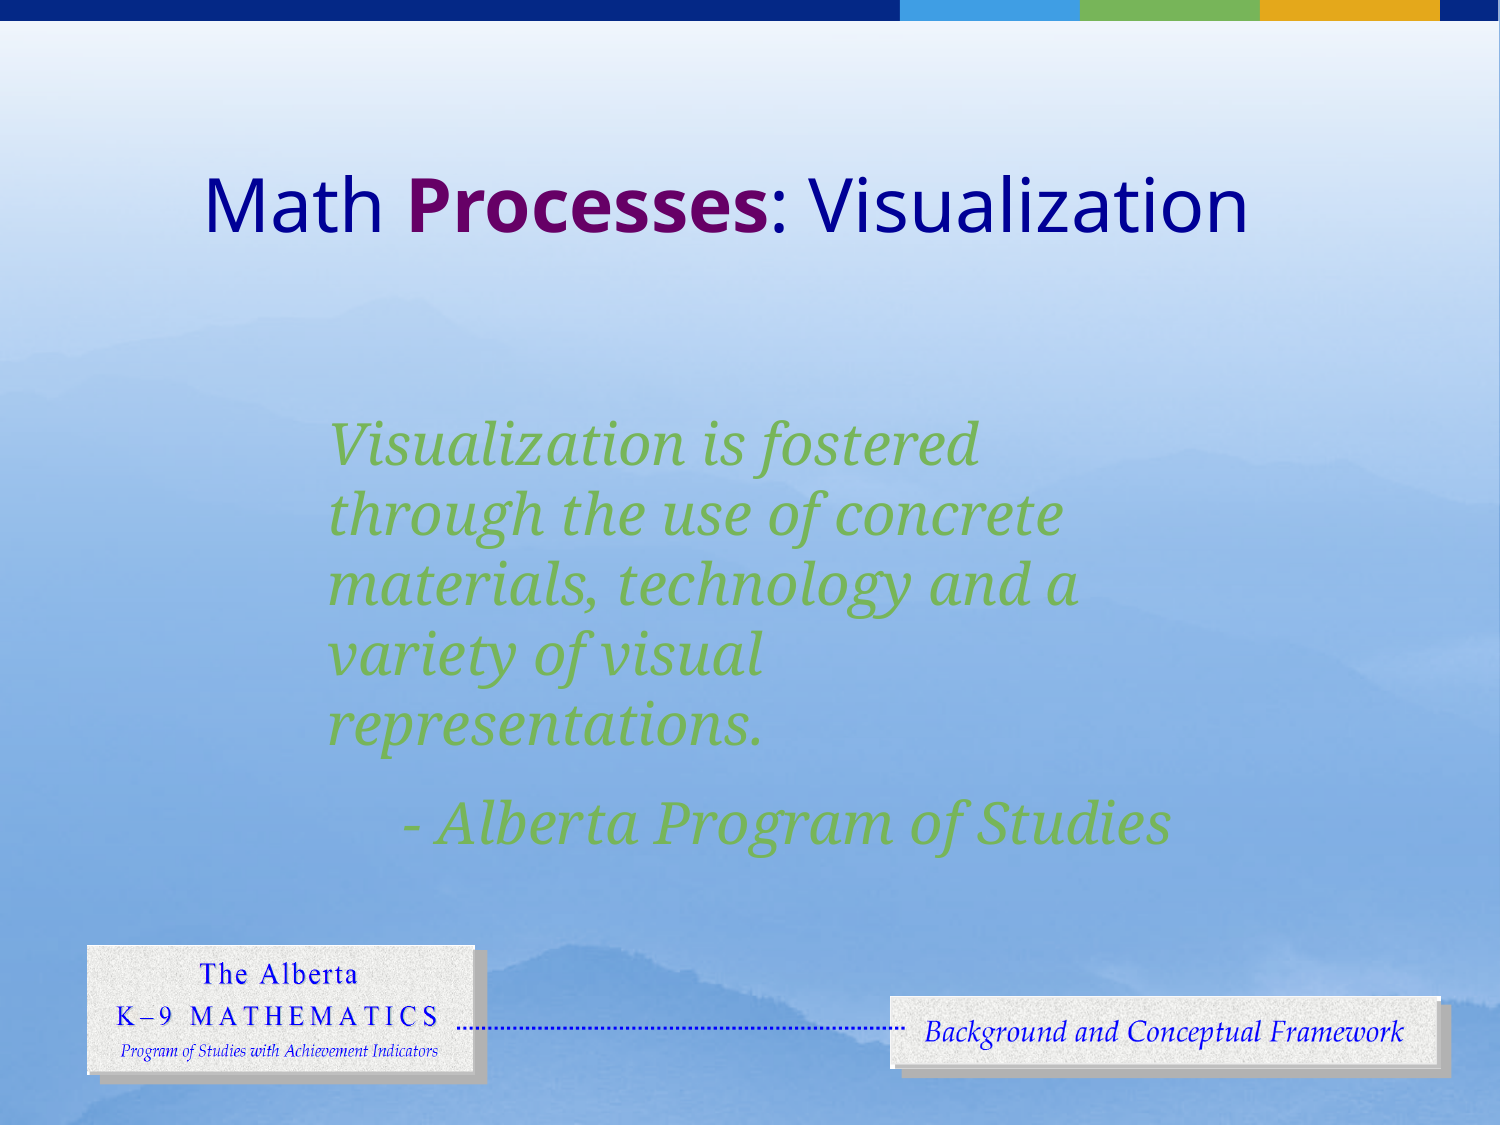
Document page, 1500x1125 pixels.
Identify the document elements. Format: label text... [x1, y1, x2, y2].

text_box Math Processes: Visualization [187, 149, 1313, 255]
text_box Visualization is fostered through the use of concrete materials, technology and a variety of visual representations. - Alberta Program of Studies [312, 399, 1188, 864]
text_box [86, 944, 1452, 1085]
